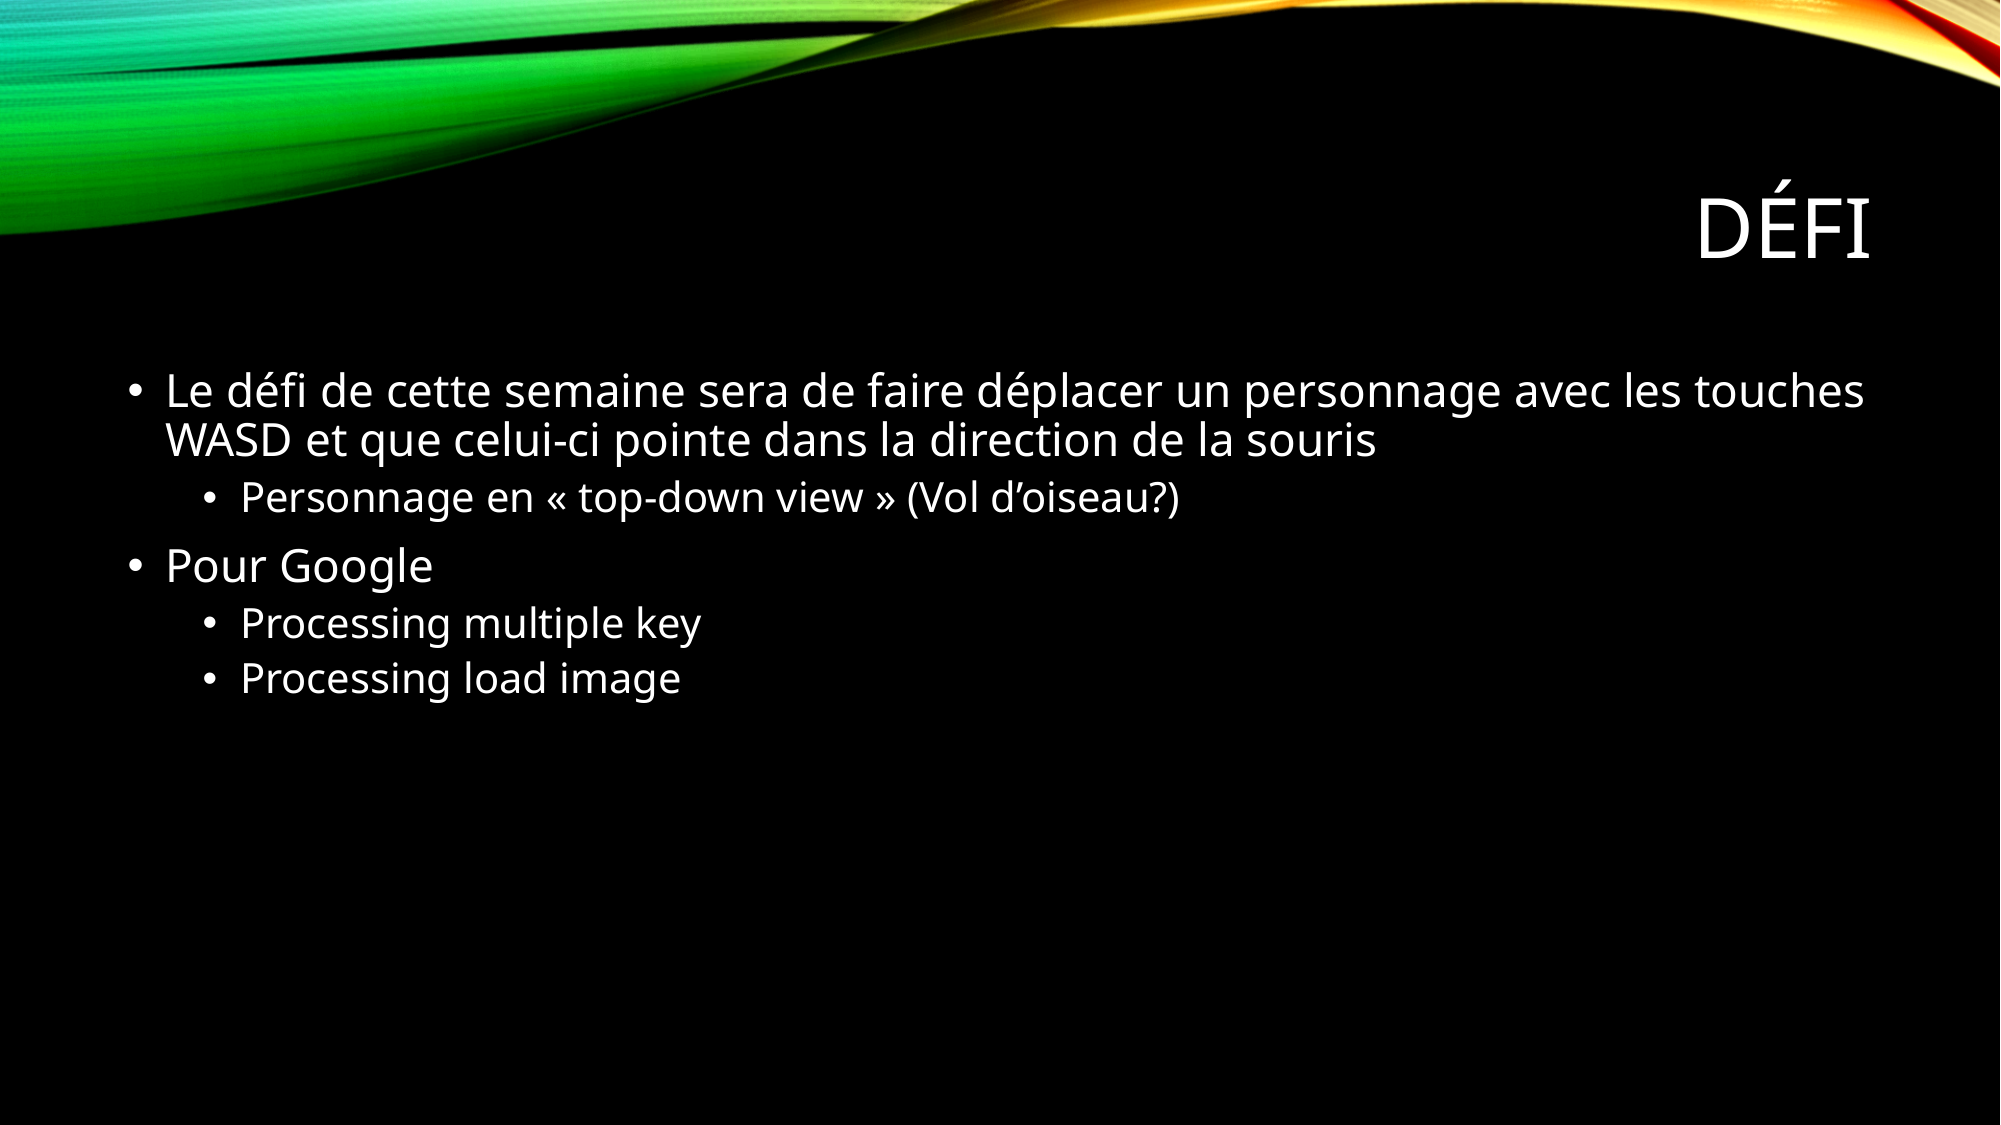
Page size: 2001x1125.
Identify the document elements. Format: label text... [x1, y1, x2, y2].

list Le défi de cette semaine sera de faire déplacer un personnage avec les touches WASD et que celui-ci pointe dans la direction de la souris Personnage en « top-down view » (Vol d’oiseau?) Pour Google Processing multiple key Processing load image [112, 360, 1888, 1021]
picture [0, 0, 2000, 237]
title Défi [474, 125, 1888, 338]
